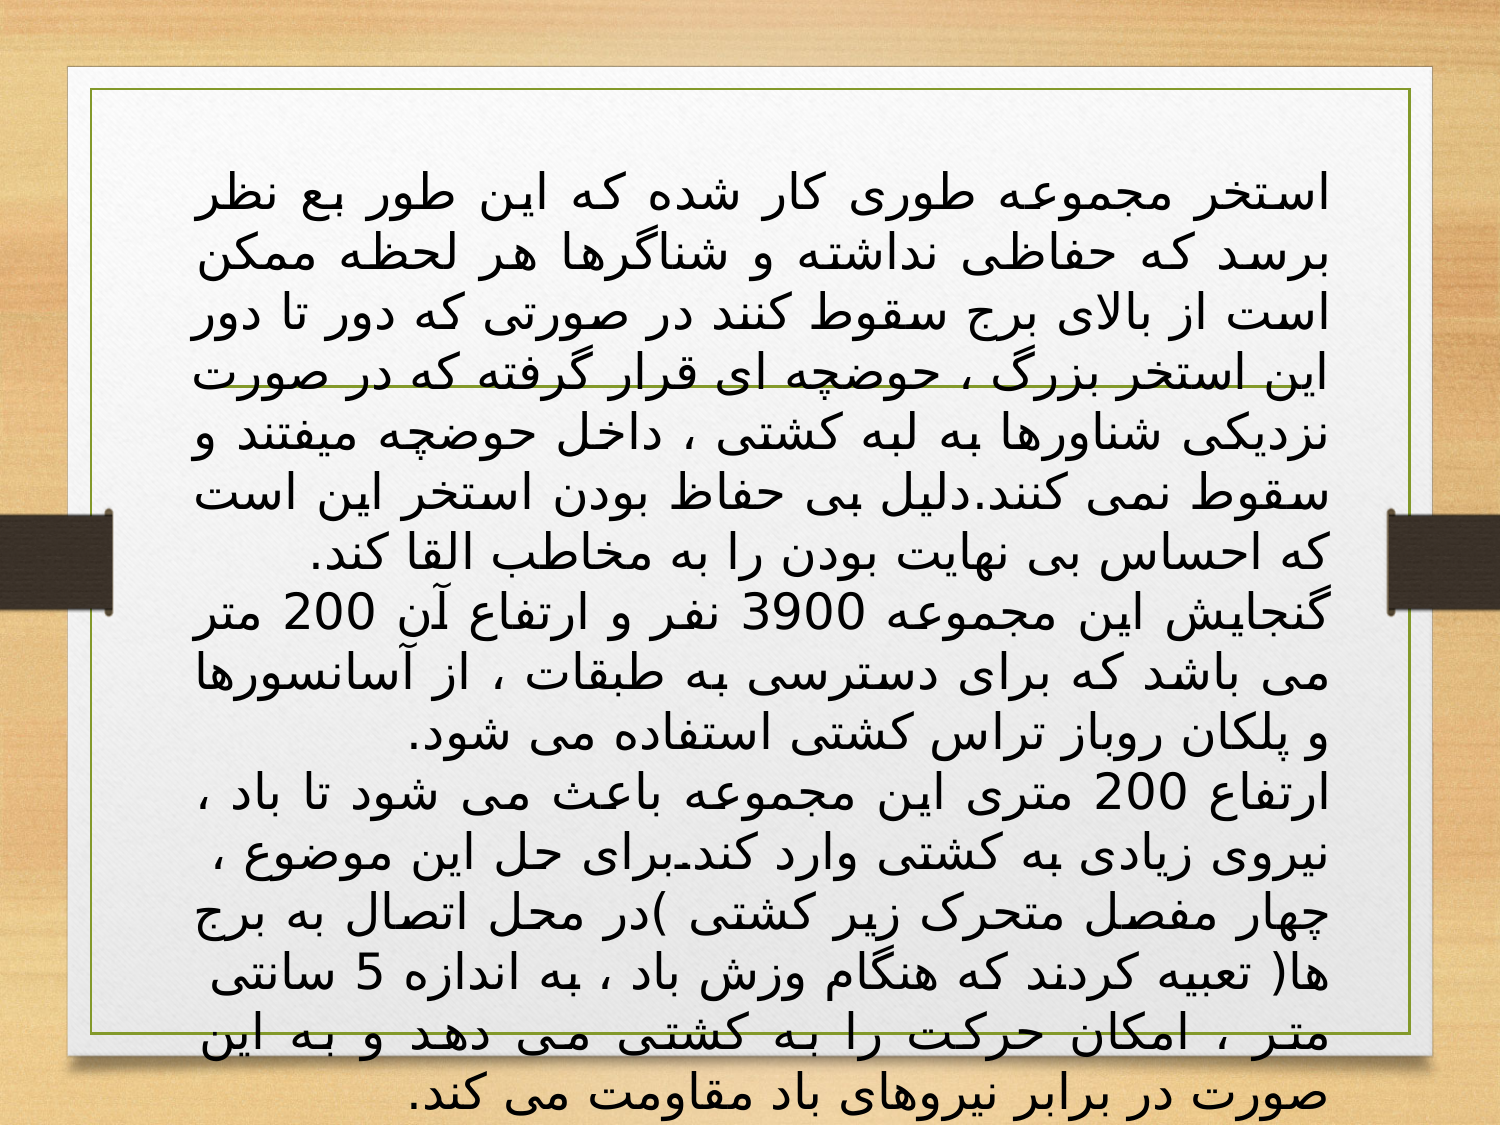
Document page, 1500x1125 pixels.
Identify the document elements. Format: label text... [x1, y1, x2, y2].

picture [0, 0, 1500, 1125]
text_box استخر مجموعه طوری کار شده که این طور بع نظر برسد که حفاظی نداشته و شناگرها هر لحظه ممکن است از بالای برج سقوط کنند در صورتی که دور تا دور این استخر بزرگ ، حوضچه ای قرار گرفته که در صورت نزدیکی شناورها به لبه کشتی ، داخل حوضچه میفتند و سقوط نمی کنند.دلیل بی حفاظ بودن استخر این است که احساس بی نهایت بودن را به مخاطب القا کند. گنجایش این مجموعه 3900 نفر و ارتفاع آن 200 متر می باشد که برای دسترسی به طبقات ، از آسانسورها و پلکان روباز تراس کشتی استفاده می شود. ارتفاع 200 متری این مجموعه باعث می شود تا باد ، نیروی زیادی به کشتی وارد کند.برای حل این موضوع ، چهار مفصل متحرک زیر کشتی )در محل اتصال به برج ها( تعبیه کردند که هنگام وزش باد ، به اندازه 5 سانتی متر ، امکان حرکت را به کشتی می دهد و به این صورت در برابر نیروهای باد مقاومت می کند. [177, 152, 1346, 1125]
